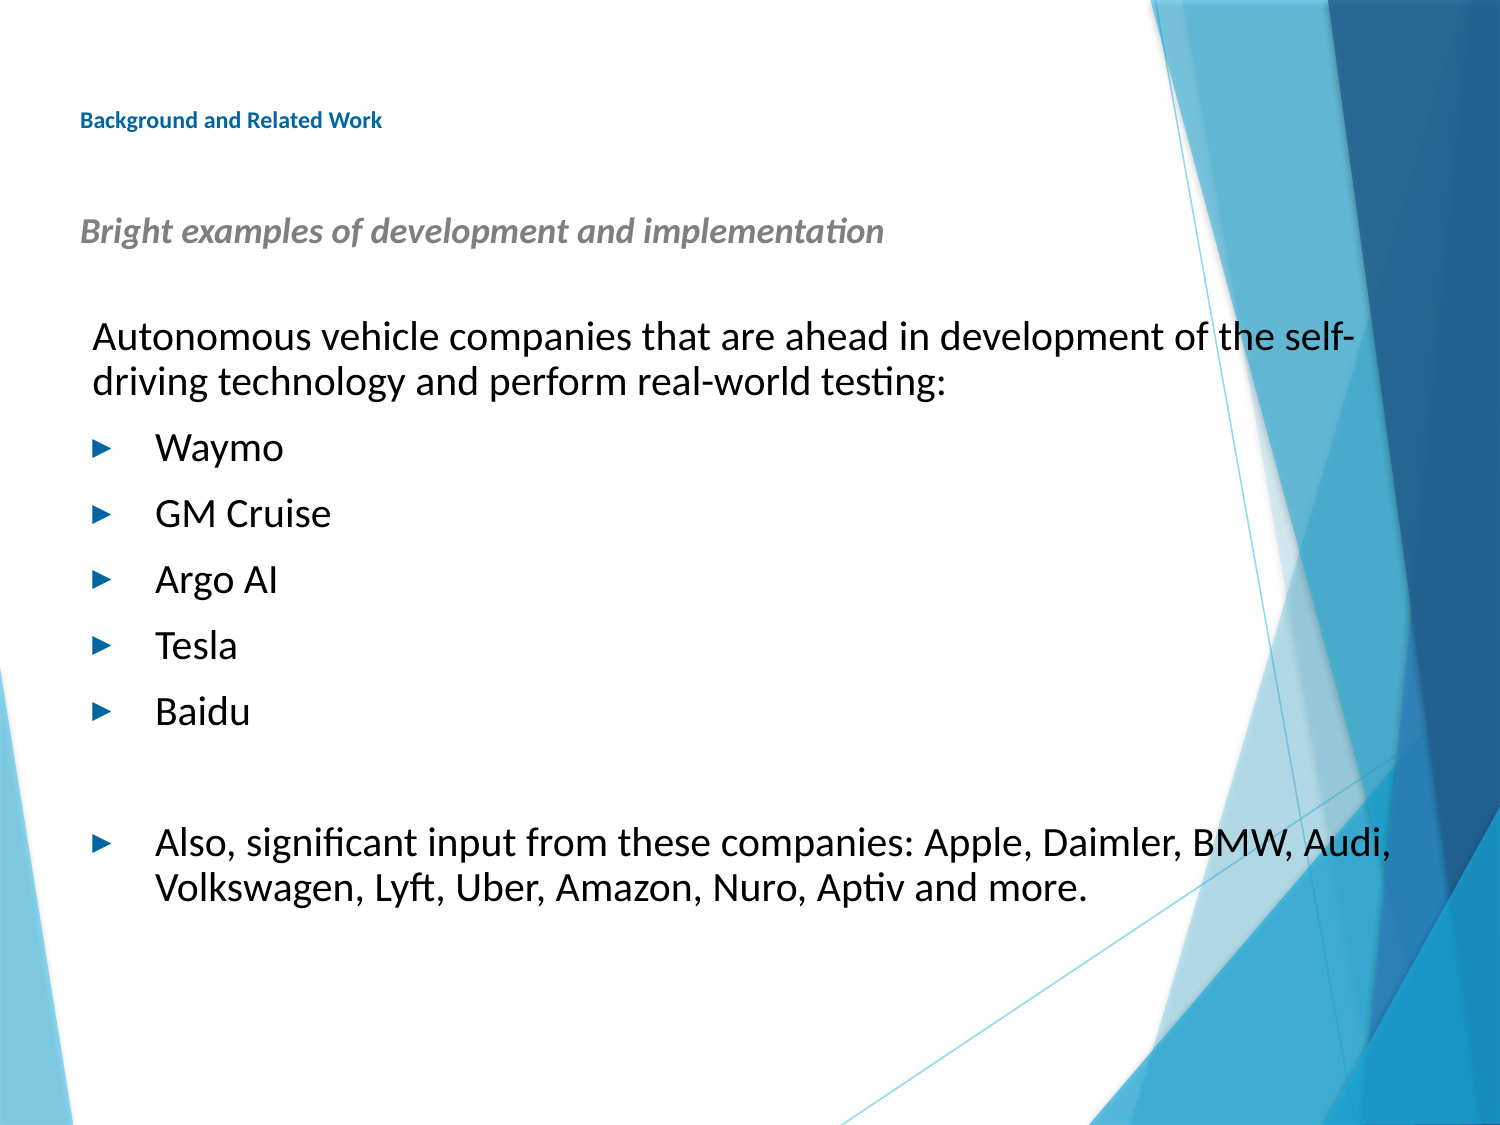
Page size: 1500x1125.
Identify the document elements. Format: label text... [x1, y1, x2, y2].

title Background and Related Work [65, 92, 1447, 179]
list Autonomous vehicle companies that are ahead in development of the self-driving technology and perform real-world testing: Waymo GM Cruise Argo AI Tesla Baidu Also, significant input from these companies: Apple, Daimler, BMW, Audi, Volkswagen, Lyft, Uber, Amazon, Nuro, Aptiv and more. [65, 299, 1447, 980]
subtitle Bright examples of development and implementation [65, 196, 1447, 266]
